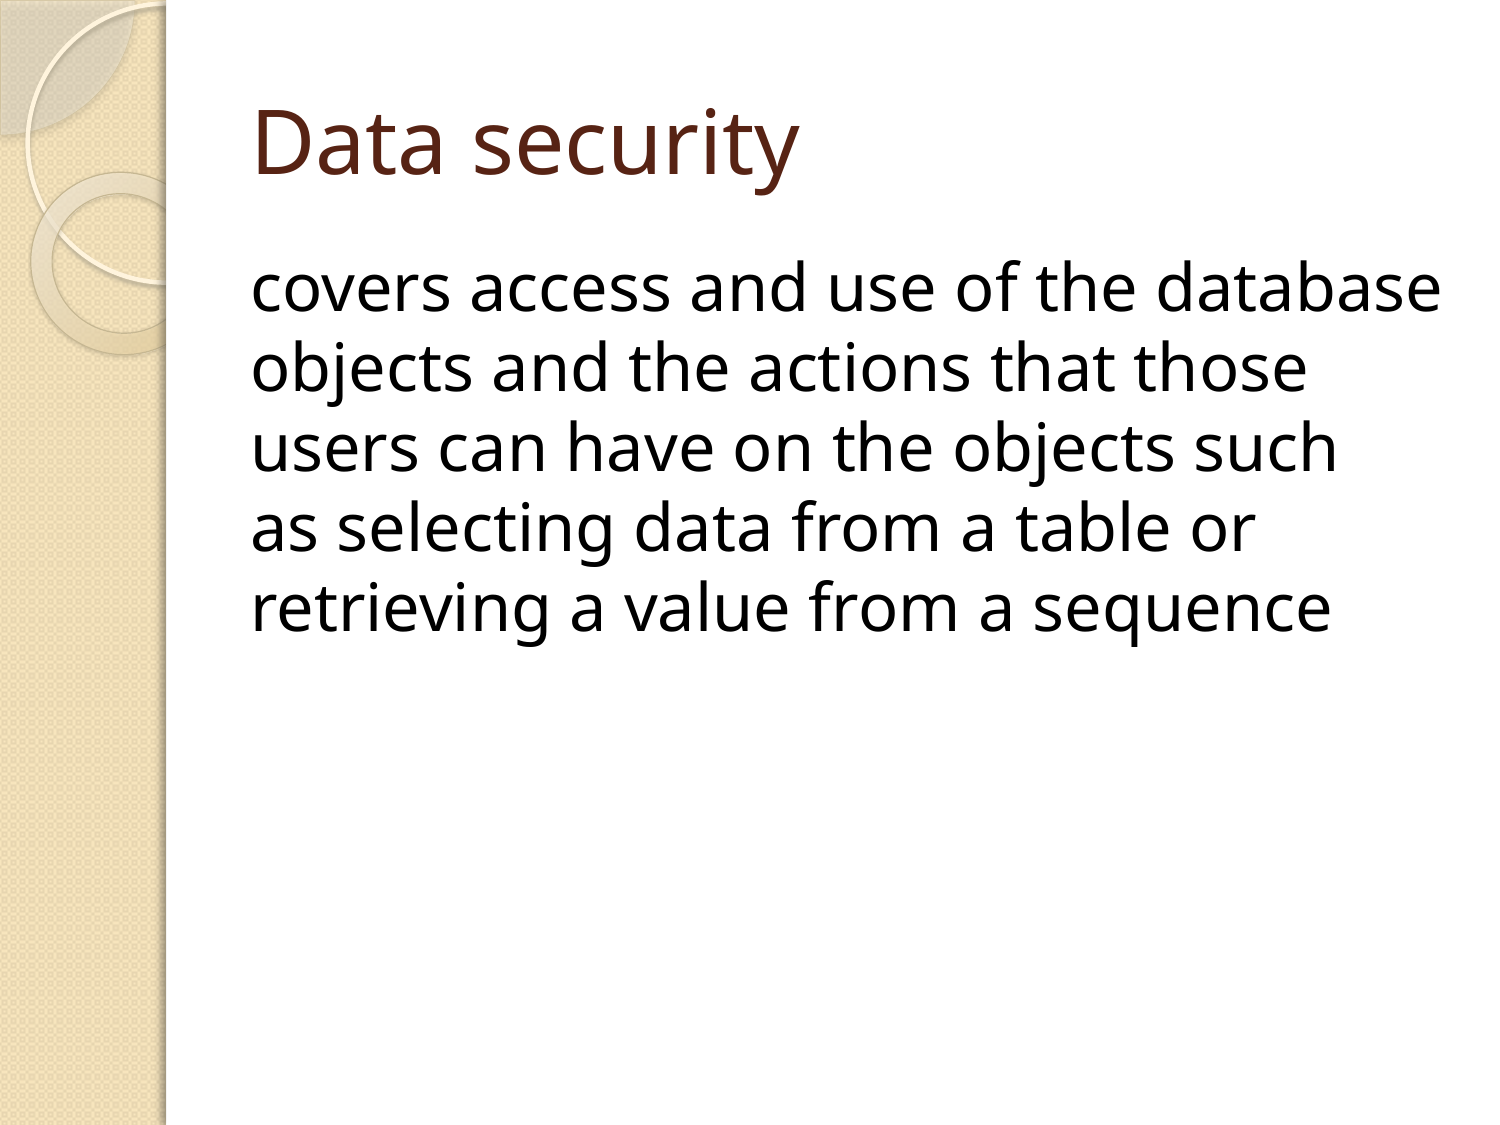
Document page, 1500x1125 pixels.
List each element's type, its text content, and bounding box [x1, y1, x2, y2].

title Data security [235, 45, 1466, 233]
list covers access and use of the database objects and the actions that those users can have on the objects such as selecting data from a table or retrieving a value from a sequence [235, 237, 1466, 1025]
